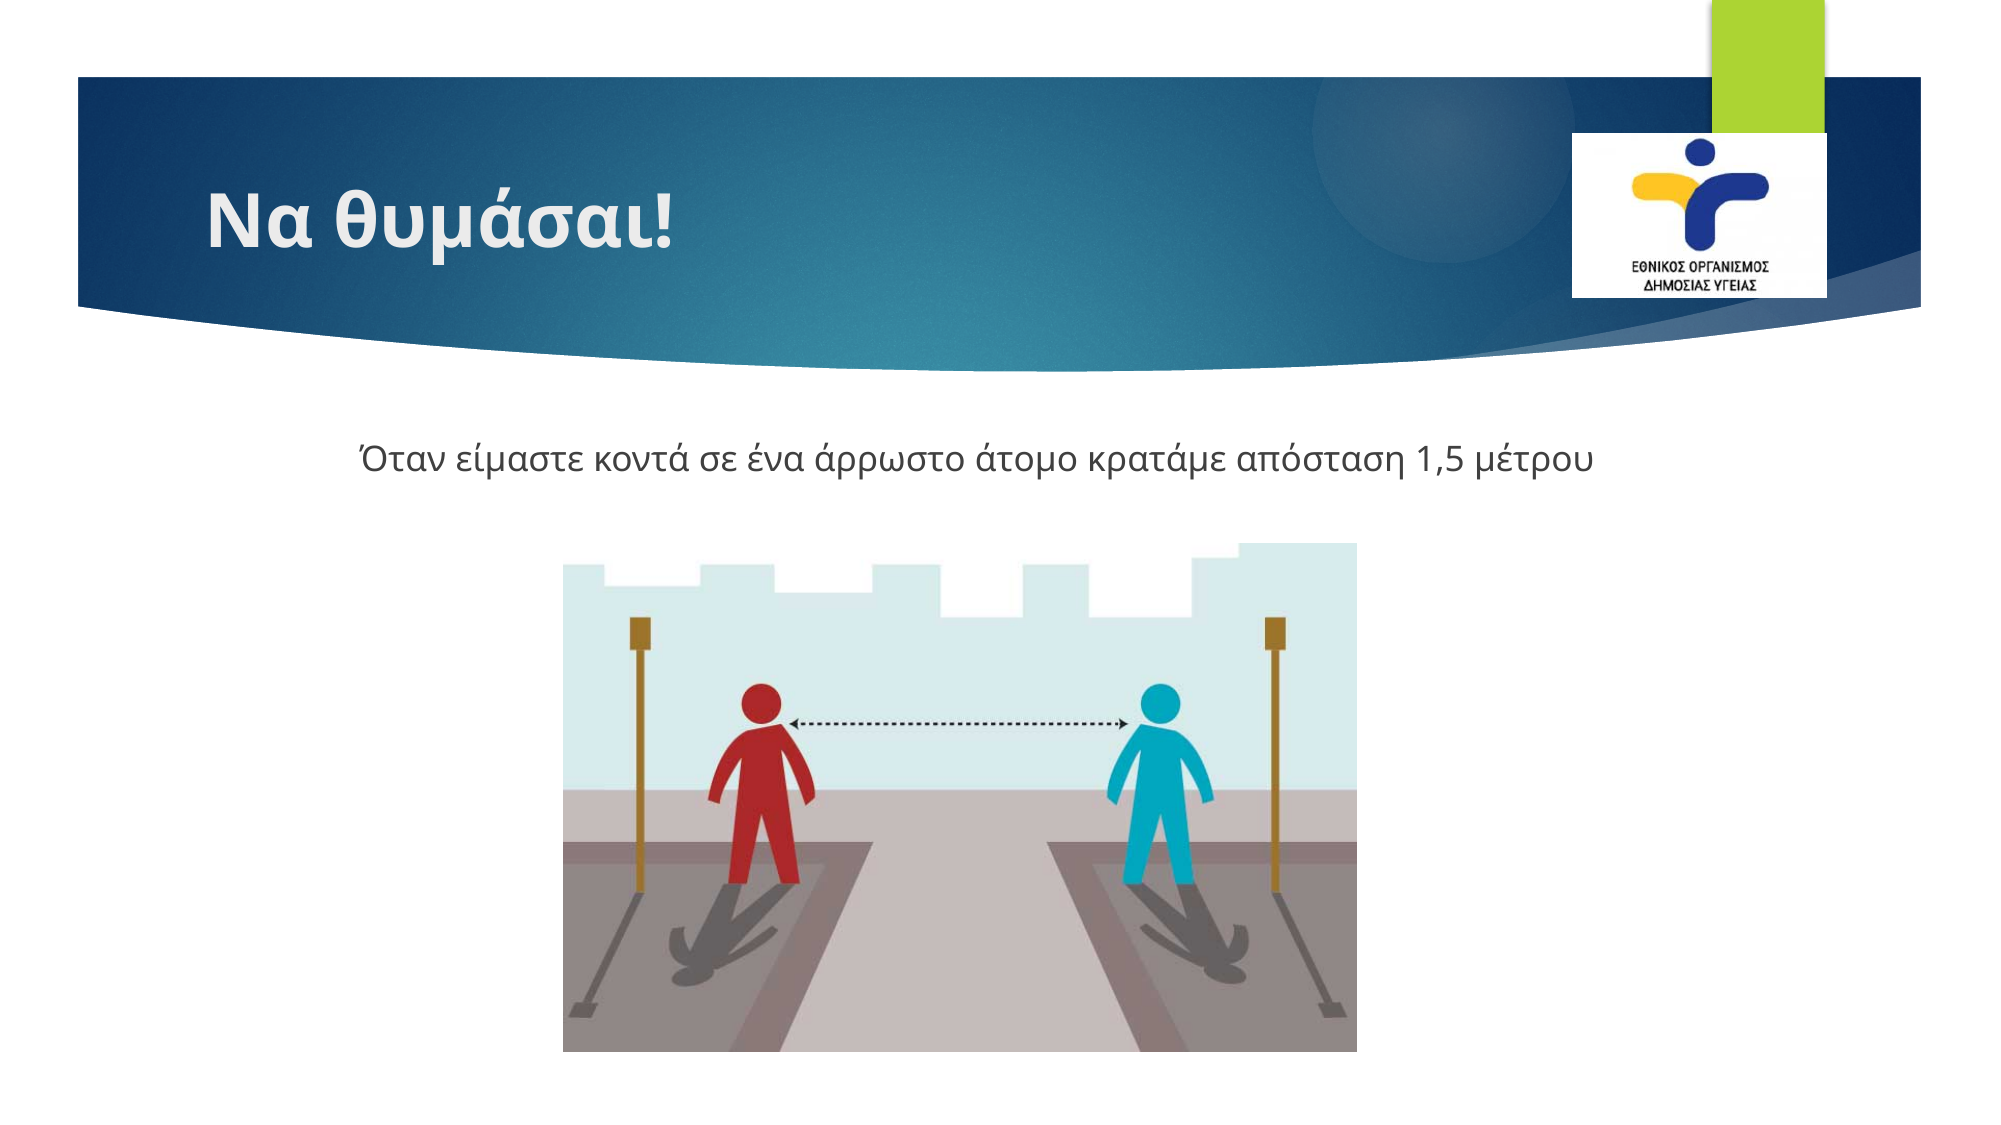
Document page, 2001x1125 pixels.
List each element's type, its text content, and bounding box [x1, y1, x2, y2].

list Όταν είμαστε κοντά σε ένα άρρωστο άτομο κρατάμε απόσταση 1,5 μέτρου [344, 428, 1684, 524]
picture [1571, 133, 1827, 298]
picture [563, 543, 1357, 1052]
title Να θυμάσαι! [189, 159, 1566, 276]
